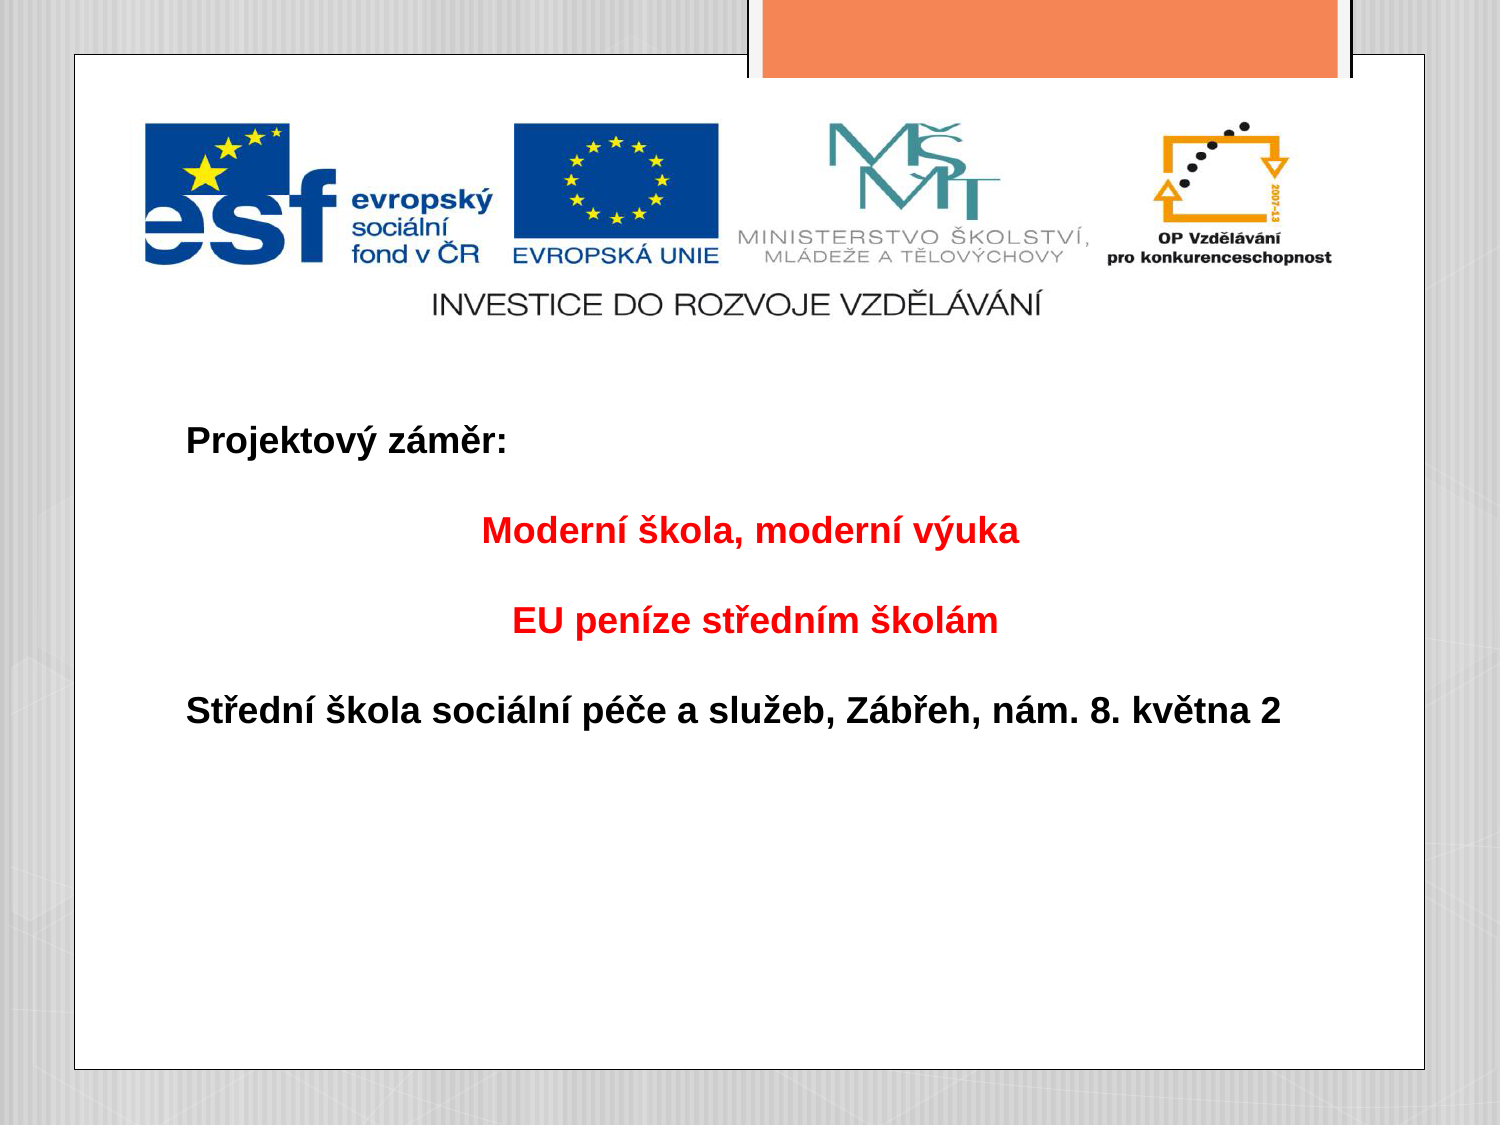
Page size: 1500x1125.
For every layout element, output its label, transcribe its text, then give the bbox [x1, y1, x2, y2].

text_box Projektový záměr: Moderní škola, moderní výuka EU peníze středním školám Střední škola sociální péče a služeb, Zábřeh, nám. 8. května 2 [171, 408, 1341, 739]
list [82, 77, 1412, 351]
